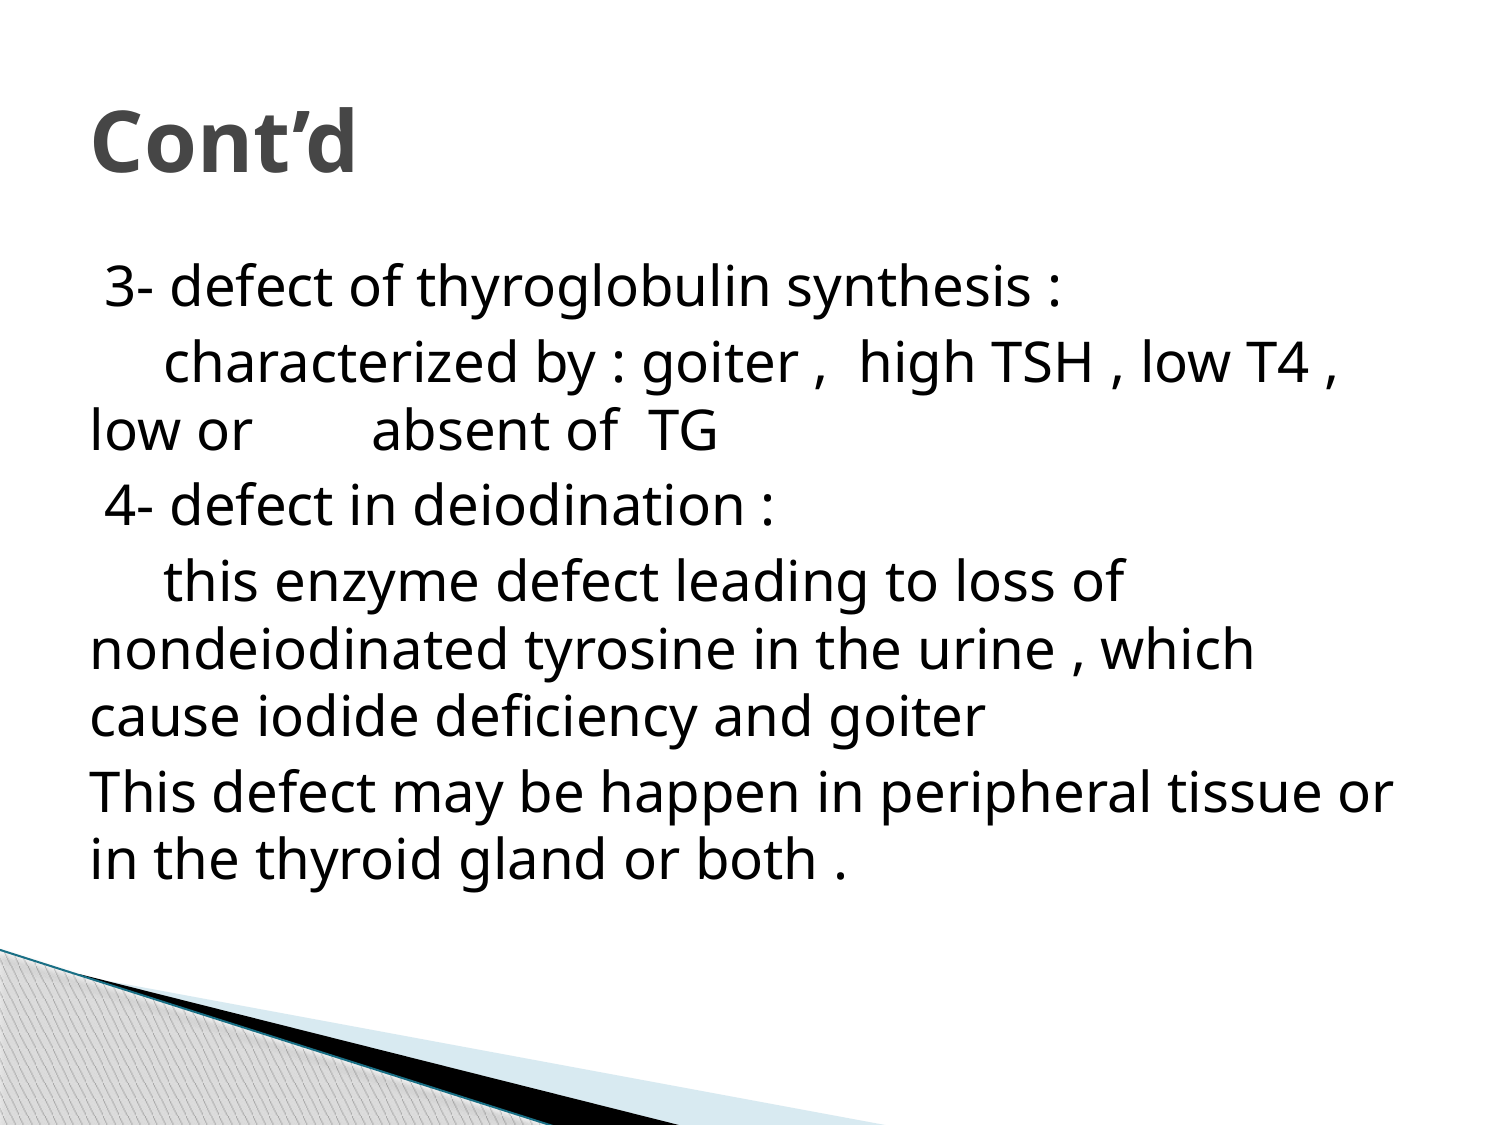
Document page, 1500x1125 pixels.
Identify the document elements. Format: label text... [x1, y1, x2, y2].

list 3- defect of thyroglobulin synthesis : characterized by : goiter , high TSH , low T4 , low or absent of TG 4- defect in deiodination : this enzyme defect leading to loss of nondeiodinated tyrosine in the urine , which cause iodide deficiency and goiter This defect may be happen in peripheral tissue or in the thyroid gland or both . [75, 243, 1425, 986]
title Cont’d [75, 45, 1425, 233]
